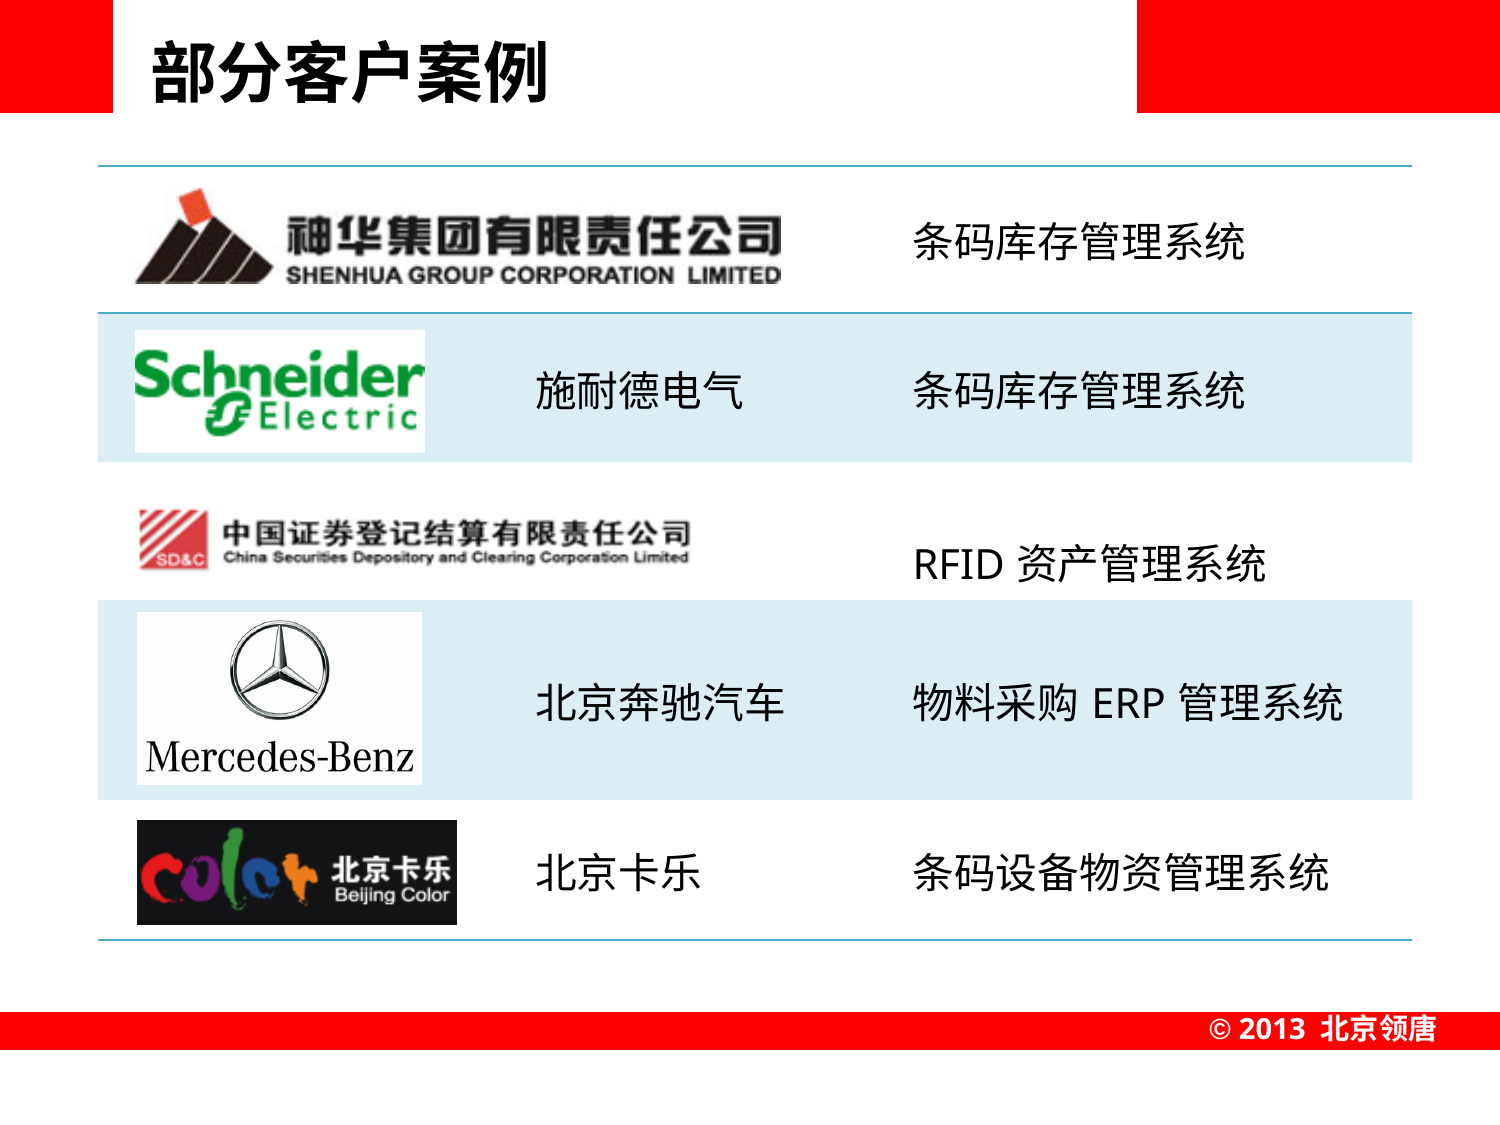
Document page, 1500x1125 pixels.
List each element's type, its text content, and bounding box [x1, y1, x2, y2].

table_header [535, 167, 912, 312]
table_cell 条码设备物资管理系统 [912, 800, 1412, 939]
title 部分客户案例 [149, 30, 1113, 165]
table_cell 施耐德电气 [535, 314, 912, 462]
table_cell 物料采购ERP管理系统 [912, 600, 1412, 800]
picture [124, 482, 728, 578]
table_cell 条码库存管理系统 [912, 314, 1412, 462]
picture [0, 1012, 1500, 1050]
picture [0, 0, 113, 113]
table_cell [535, 462, 912, 600]
table_cell [98, 462, 535, 600]
table_cell [98, 600, 535, 800]
table_header 条码库存管理系统 [912, 167, 1412, 312]
table_cell 北京卡乐 [535, 800, 912, 939]
picture [1137, 0, 1500, 113]
picture [132, 187, 781, 284]
picture [137, 612, 422, 785]
table_cell RFID资产管理系统 [912, 462, 1412, 600]
table_header [98, 167, 535, 312]
picture [137, 820, 457, 926]
table_cell [98, 800, 535, 939]
table_cell [98, 314, 535, 462]
picture [134, 330, 425, 453]
table_cell 北京奔驰汽车 [535, 600, 912, 800]
